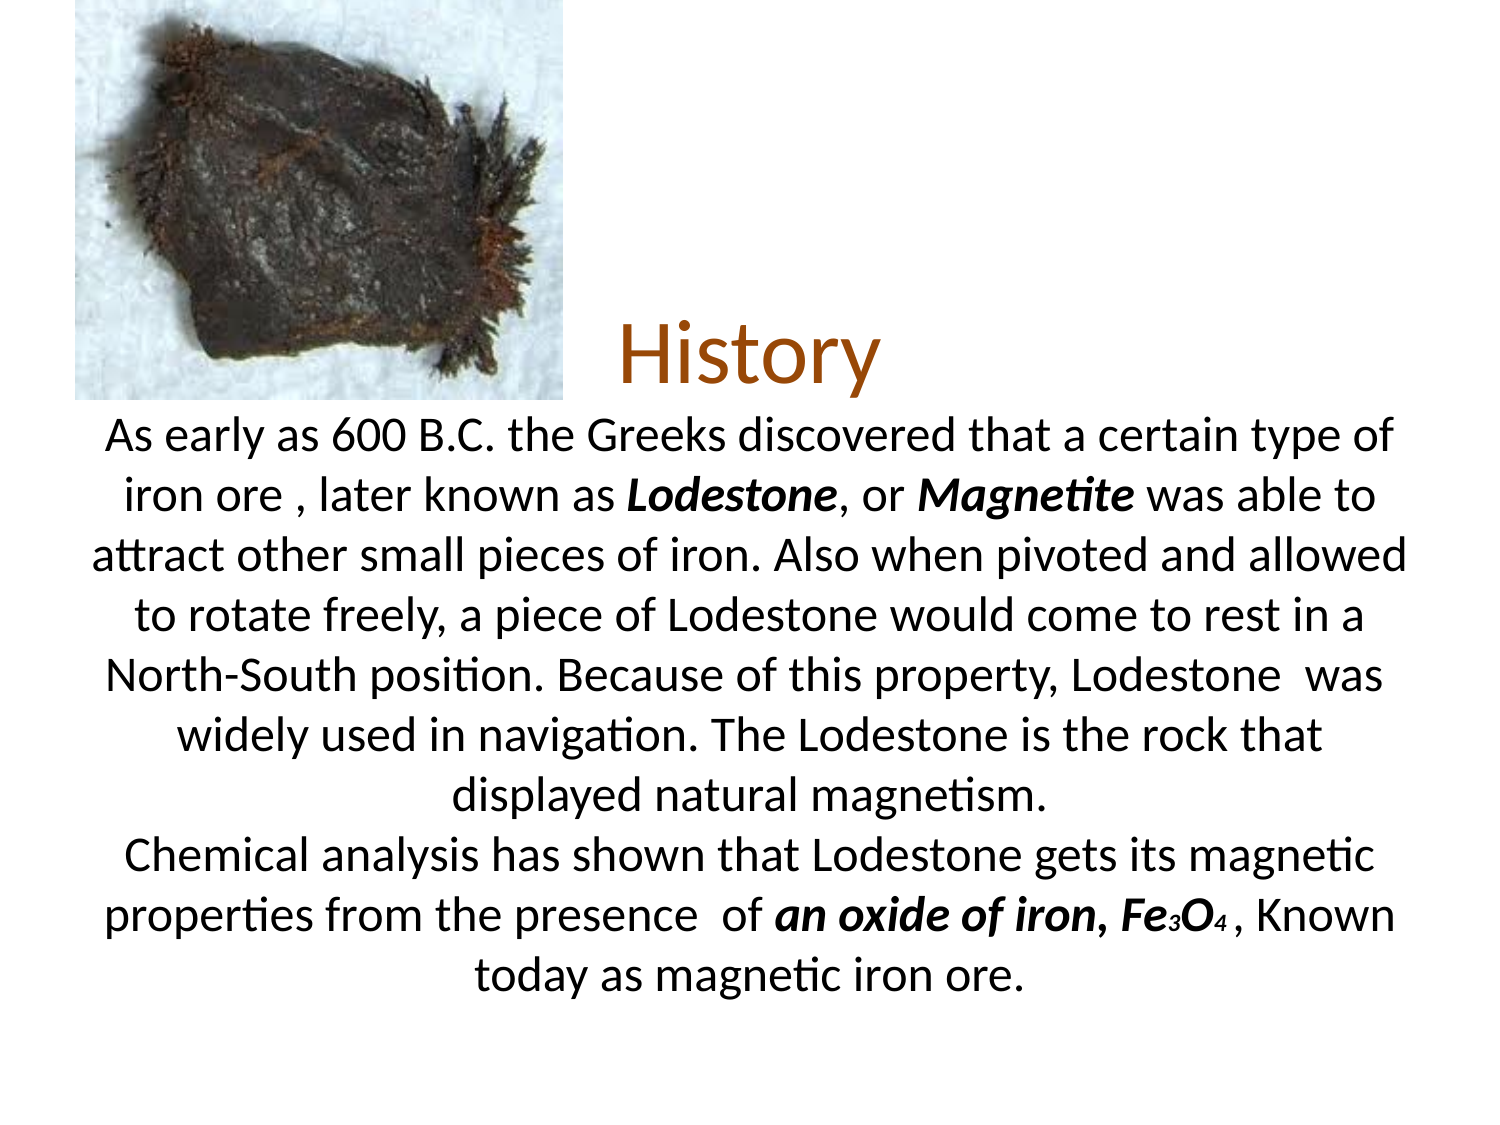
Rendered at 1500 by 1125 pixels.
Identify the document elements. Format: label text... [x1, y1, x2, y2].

title History As early as 600 B.C. the Greeks discovered that a certain type of iron ore , later known as Lodestone, or Magnetite was able to attract other small pieces of iron. Also when pivoted and allowed to rotate freely, a piece of Lodestone would come to rest in a North-South position. Because of this property, Lodestone was widely used in navigation. The Lodestone is the rock that displayed natural magnetism. Chemical analysis has shown that Lodestone gets its magnetic properties from the presence of an oxide of iron, Fe3O4 , Known today as magnetic iron ore. [75, 45, 1425, 1088]
picture [74, 0, 563, 401]
